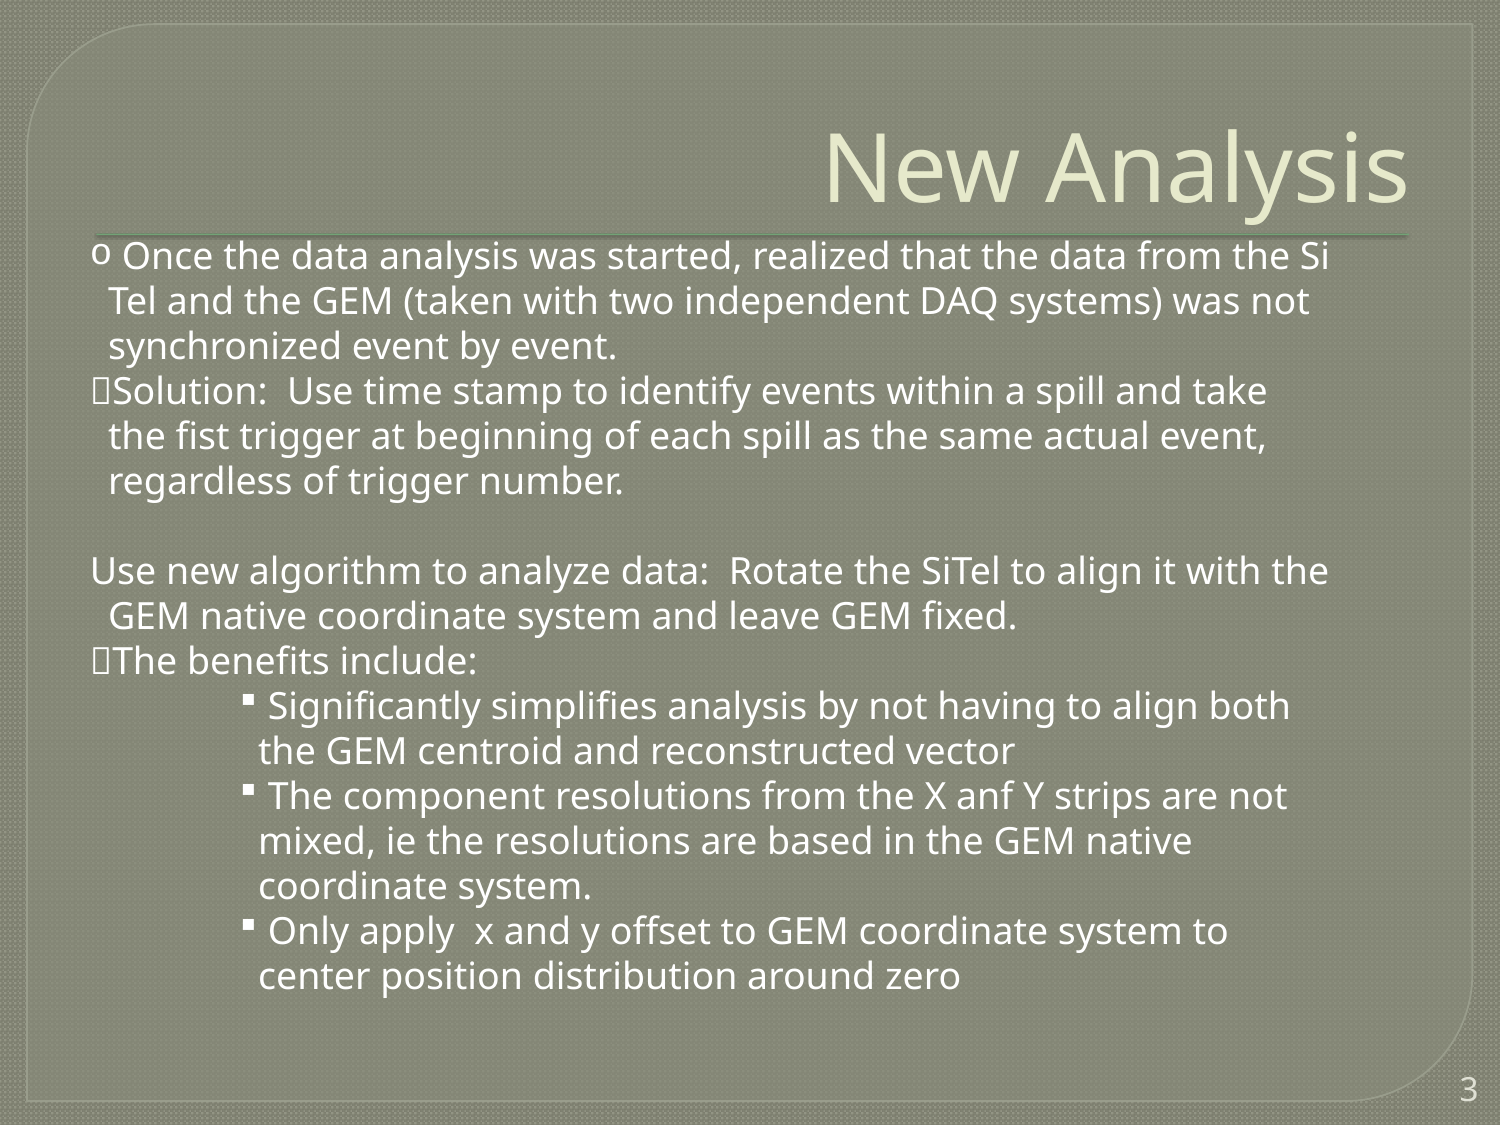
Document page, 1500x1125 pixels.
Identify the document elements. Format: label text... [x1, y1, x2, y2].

text_box Once the data analysis was started, realized that the data from the Si Tel and the GEM (taken with two independent DAQ systems) was not synchronized event by event. Solution: Use time stamp to identify events within a spill and take the fist trigger at beginning of each spill as the same actual event, regardless of trigger number. Use new algorithm to analyze data: Rotate the SiTel to align it with the GEM native coordinate system and leave GEM fixed. The benefits include: Significantly simplifies analysis by not having to align both the GEM centroid and reconstructed vector The component resolutions from the X anf Y strips are not mixed, ie the resolutions are based in the GEM native coordinate system. Only apply x and y offset to GEM coordinate system to center position distribution around zero [74, 224, 1350, 1050]
title New Analysis [75, 41, 1425, 229]
slide_number 3 [1417, 1068, 1494, 1114]
